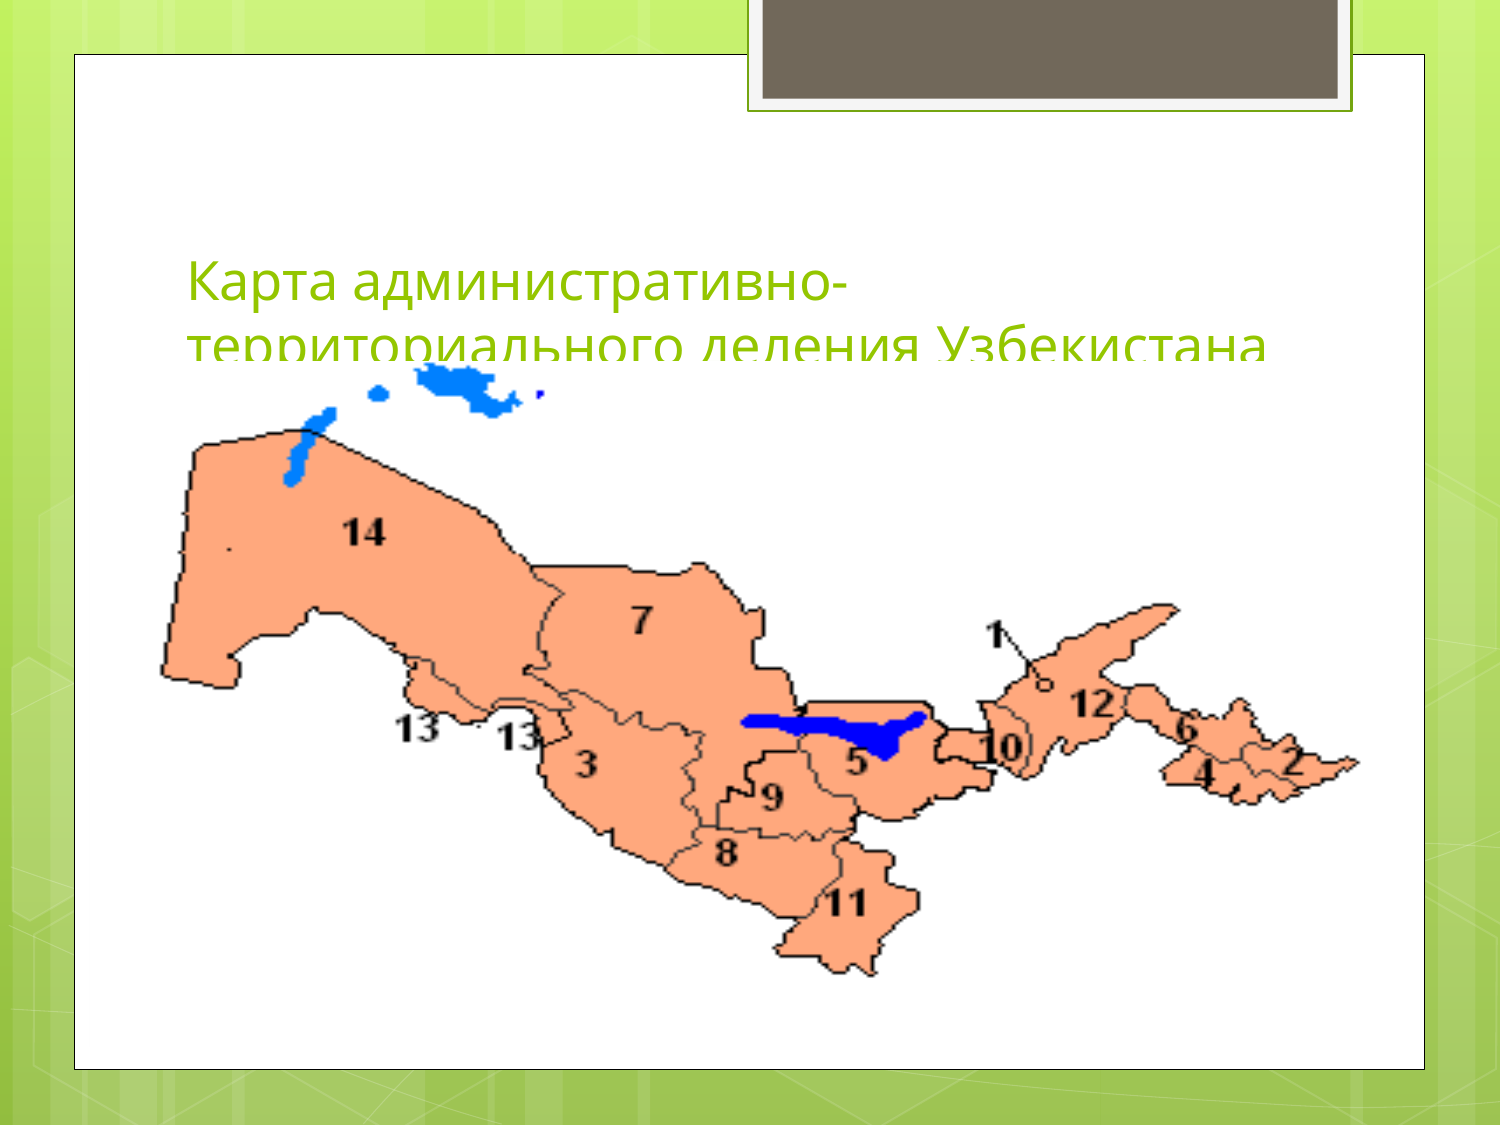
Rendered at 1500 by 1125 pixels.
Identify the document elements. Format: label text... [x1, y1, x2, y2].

title Карта административно-территориального деления Узбекистана [171, 196, 1324, 359]
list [88, 361, 1424, 1048]
